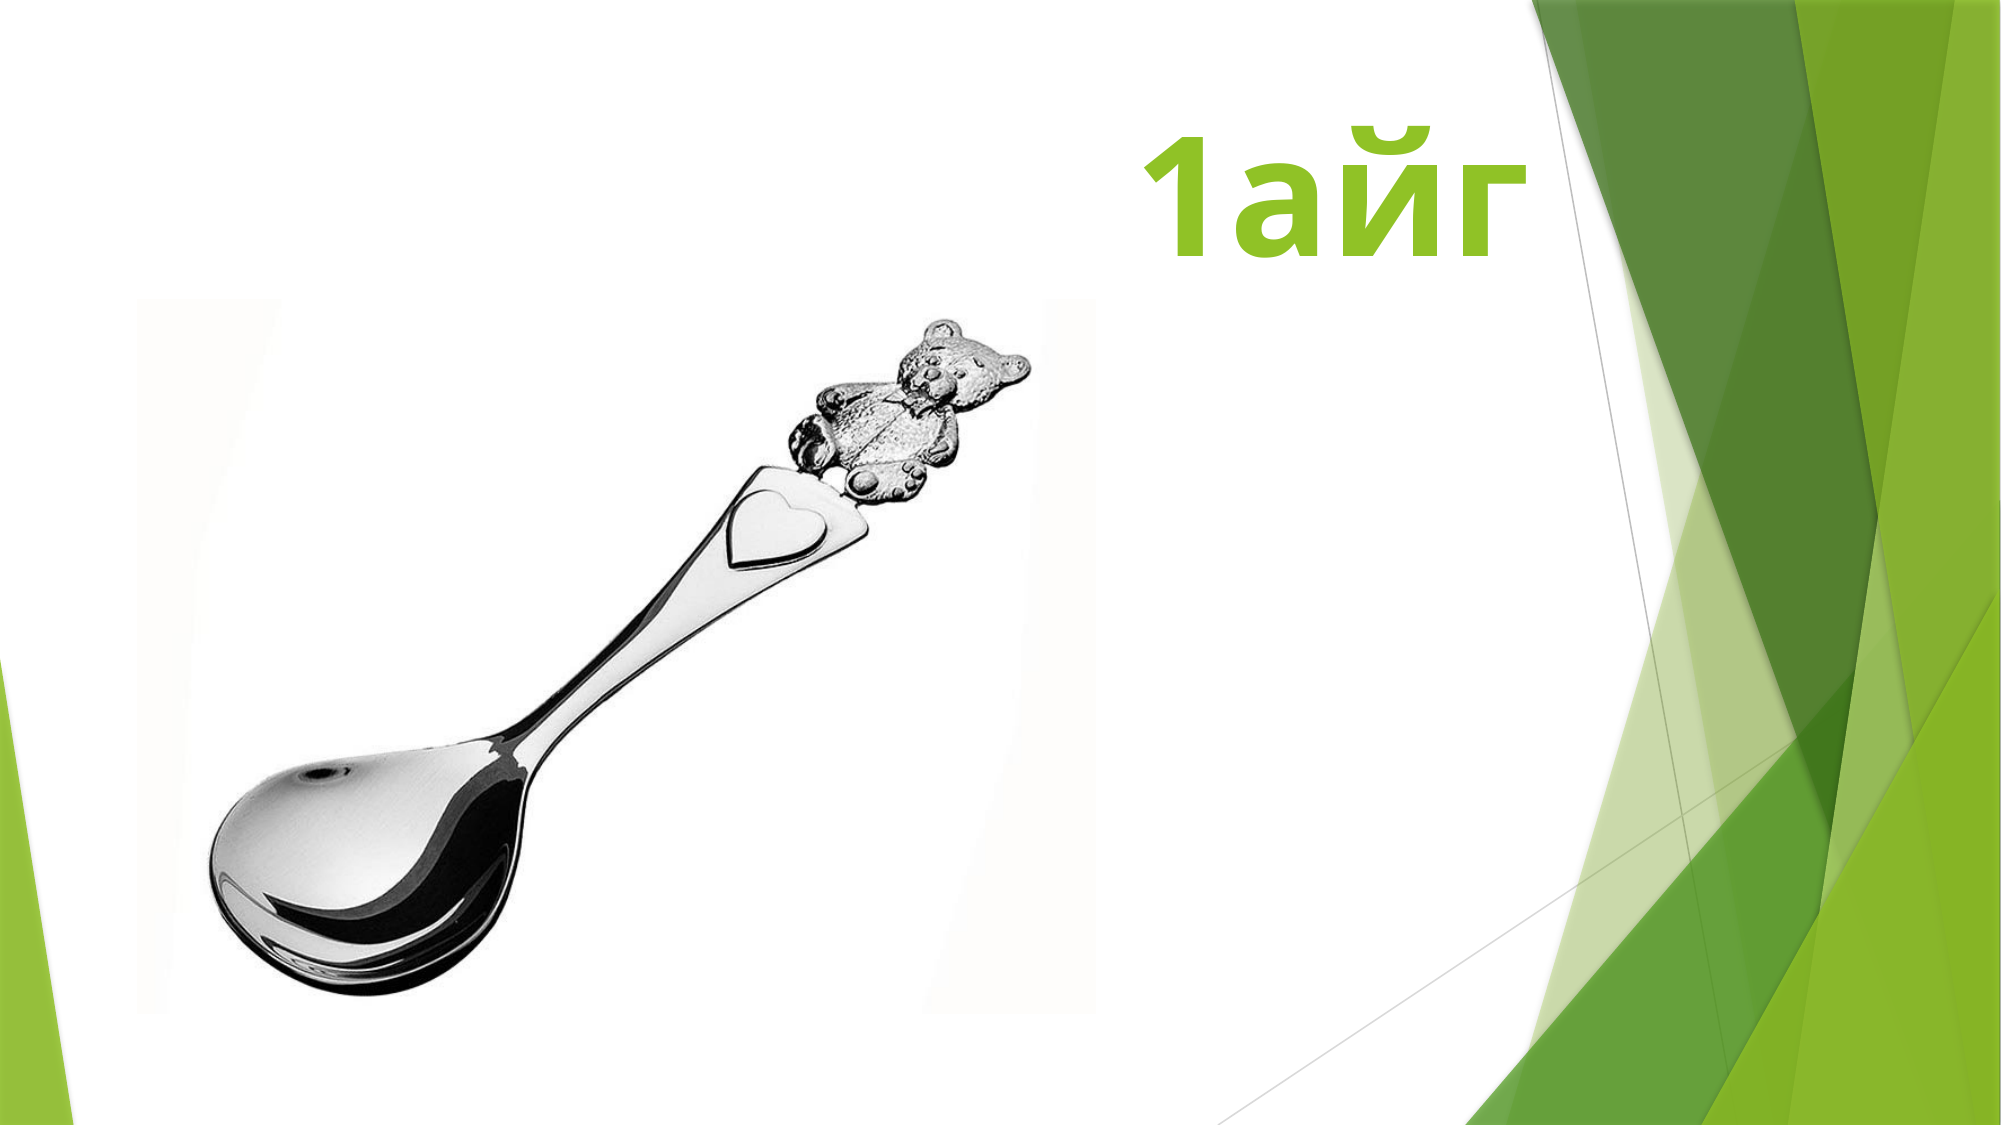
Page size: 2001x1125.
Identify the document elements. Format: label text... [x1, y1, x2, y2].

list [136, 298, 1096, 1014]
title 1айг [1100, 82, 1629, 300]
